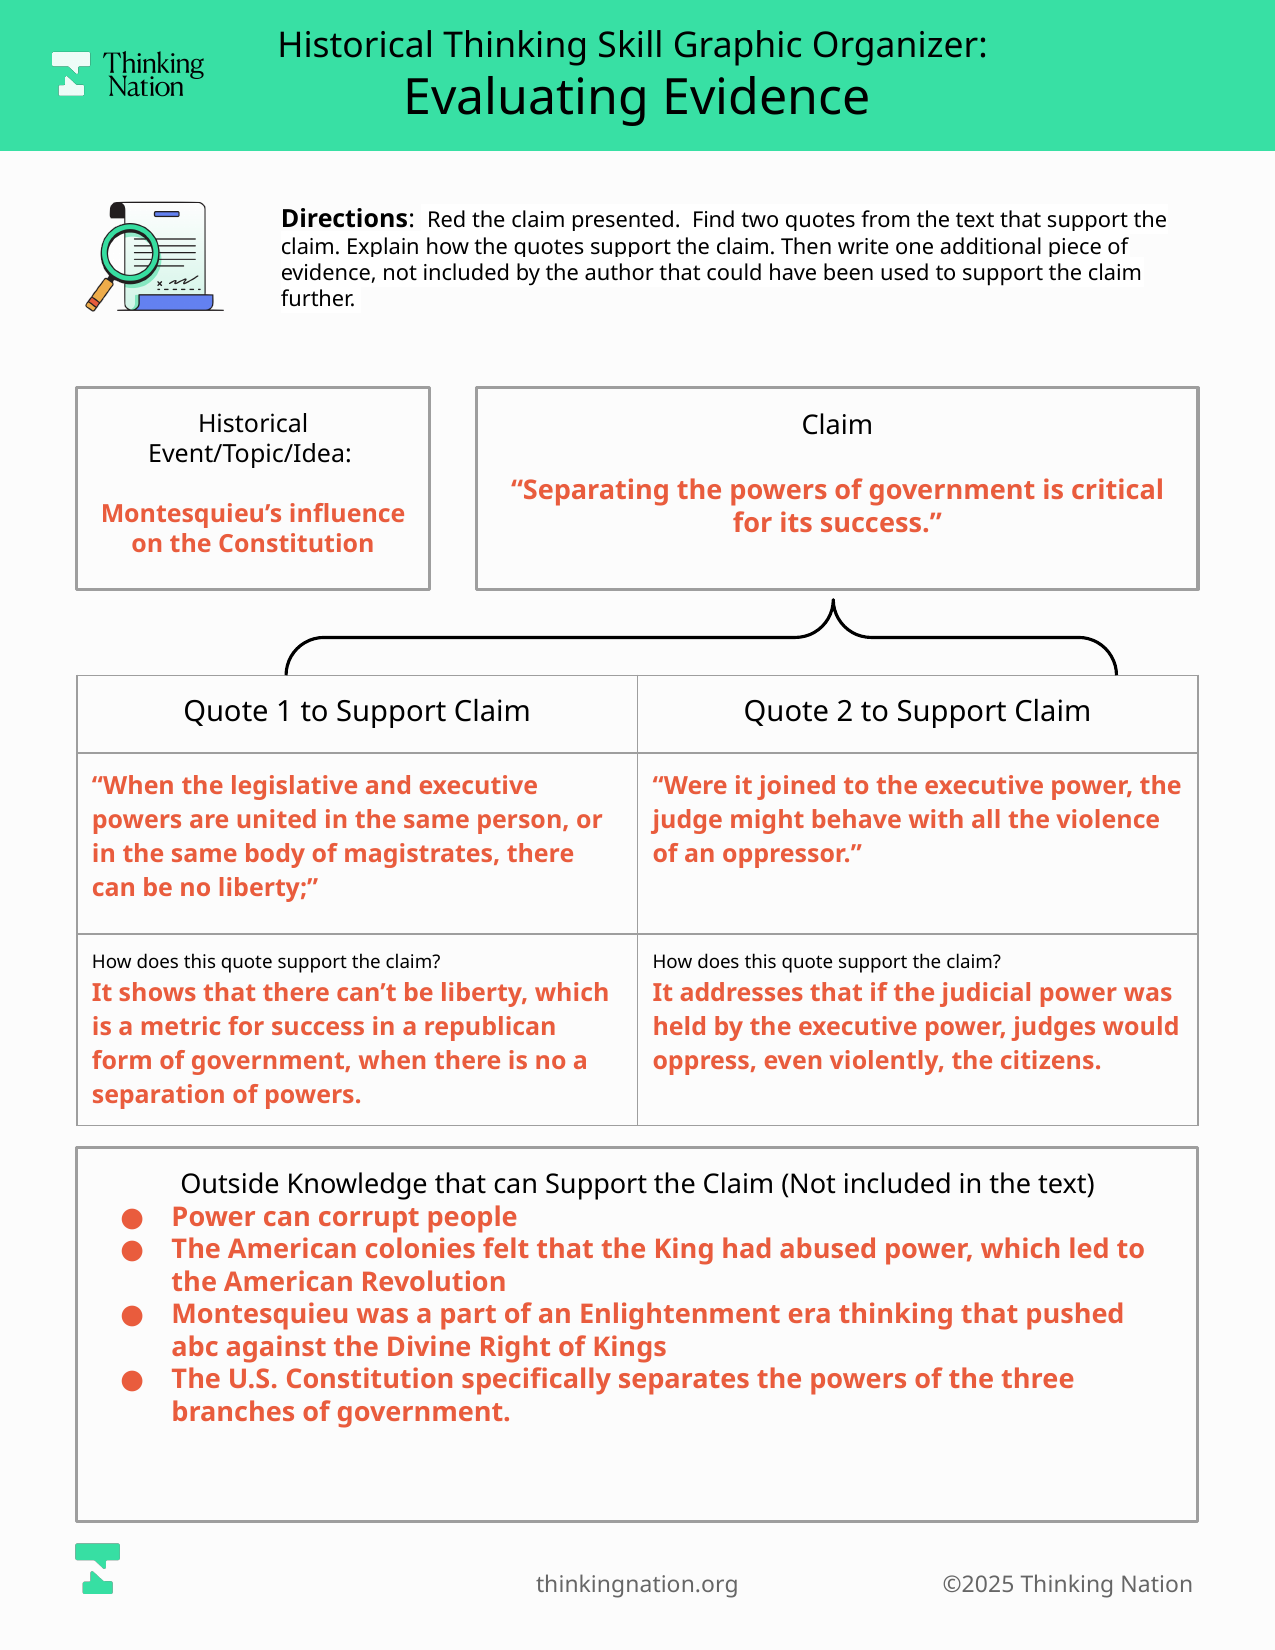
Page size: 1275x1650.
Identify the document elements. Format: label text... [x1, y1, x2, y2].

text_box thinkingnation.org [486, 1553, 789, 1605]
table_cell “When the legislative and executive powers are united in the same person, or in the same body of magistrates, there can be no liberty;” [78, 754, 637, 933]
table_header Quote 1 to Support Claim [78, 676, 637, 752]
text_box Claim “Separating the powers of government is critical for its success.” [476, 387, 1199, 590]
text_box ©2025 Thinking Nation [907, 1553, 1210, 1605]
table_cell How does this quote support the claim? It addresses that if the judicial power was held by the executive power, judges would oppress, even violently, the citizens. [638, 935, 1197, 1125]
text_box Outside Knowledge that can Support the Claim (Not included in the text) Power can corrupt people The American colonies felt that the King had abused power, which led to the American Revolution Montesquieu was a part of an Enlightenment era thinking that pushed abc against the Divine Right of Kings The U.S. Constitution specifically separates the powers of the three branches of government. [76, 1147, 1198, 1522]
table_cell How does this quote support the claim? It shows that there can’t be liberty, which is a metric for success in a republican form of government, when there is no a separation of powers. [78, 935, 637, 1125]
picture [35, 37, 210, 110]
text_box Historical Event/Topic/Idea: Montesquieu’s influence on the Constitution [76, 387, 430, 590]
text_box [286, 599, 1117, 676]
text_box Directions: Red the claim presented. Find two quotes from the text that support the claim. Explain how the quotes support the claim. Then write one additional piece of evidence, not included by the author that could have been used to support the claim further. [262, 193, 1198, 321]
picture [62, 1533, 133, 1604]
table_header Quote 2 to Support Claim [638, 676, 1197, 752]
text_box Historical Thinking Skill Graphic Organizer: Evaluating Evidence [0, 0, 1275, 151]
picture [76, 178, 234, 336]
table_cell “Were it joined to the executive power, the judge might behave with all the violence of an oppressor.” [638, 754, 1197, 933]
